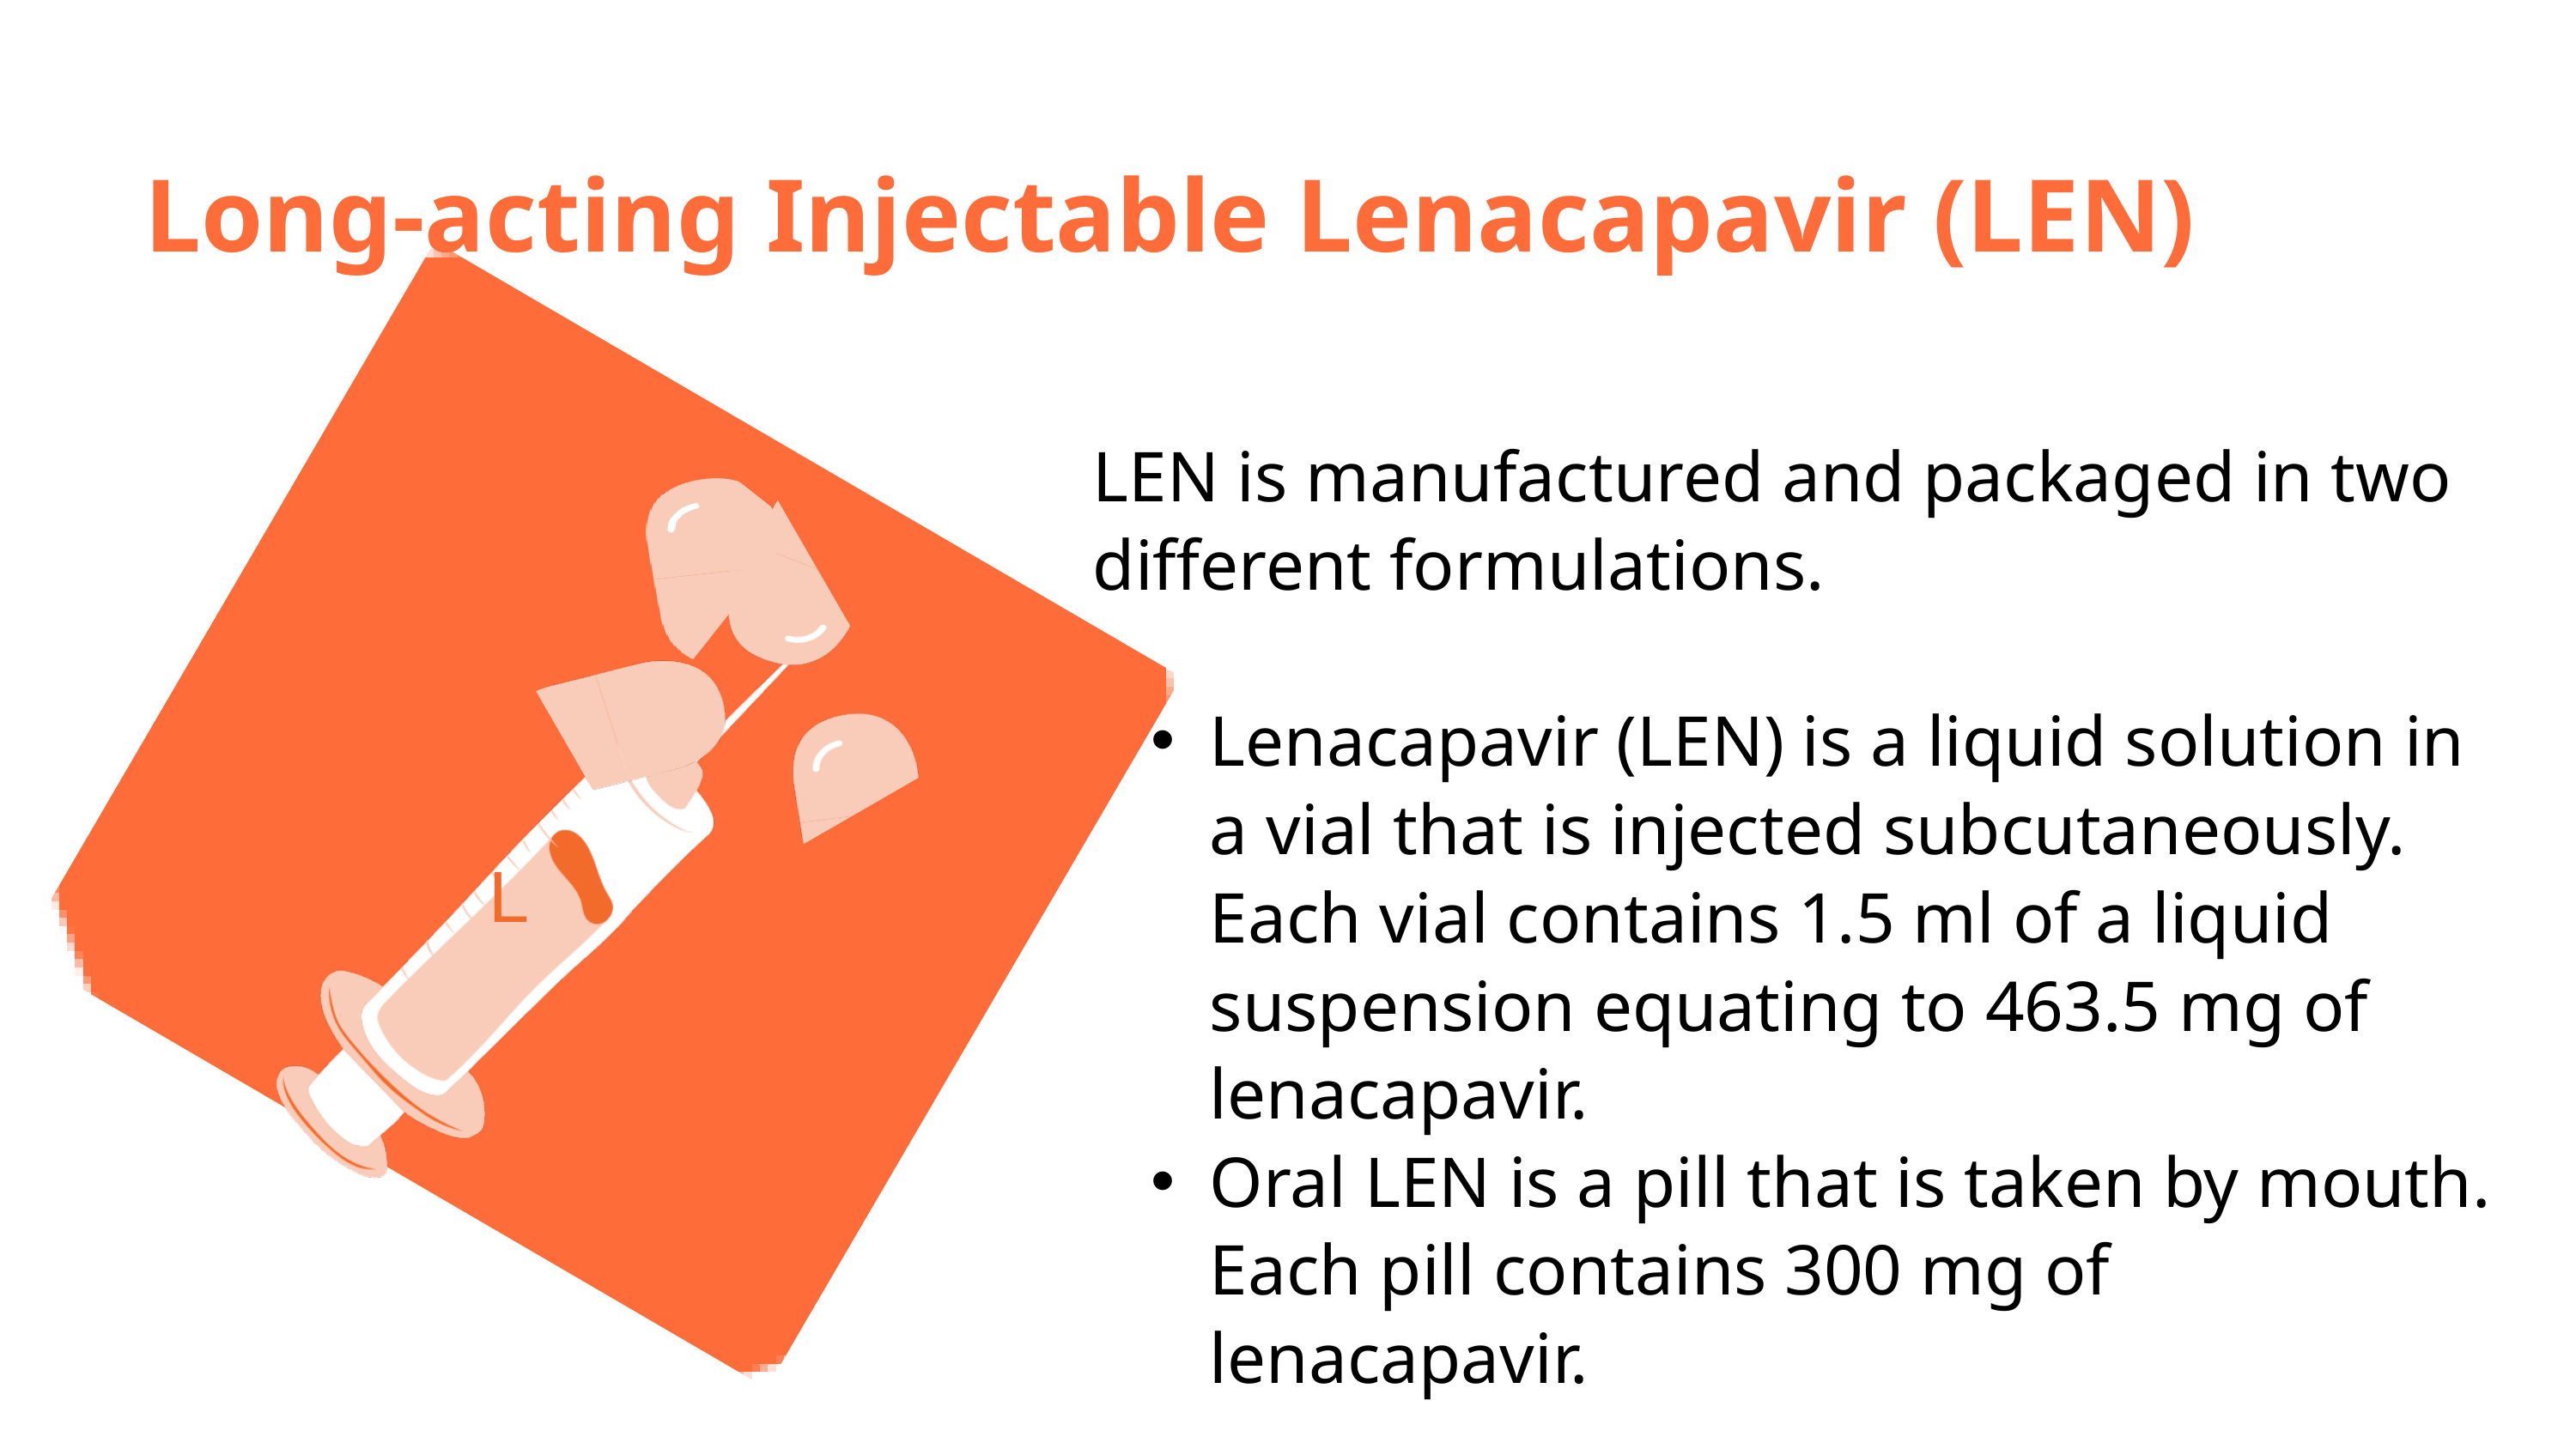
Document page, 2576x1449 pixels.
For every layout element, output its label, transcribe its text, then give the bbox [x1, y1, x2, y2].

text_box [276, 443, 933, 1179]
text_box [318, 241, 779, 442]
text_box [937, 534, 1182, 1097]
text_box Long-acting Injectable Lenacapavir (LEN) [144, 163, 2462, 275]
text_box [419, 1185, 885, 1389]
text_box [20, 521, 271, 1100]
text_box LEN is manufactured and packaged in two different formulations. Lenacapavir (LEN) is a liquid solution in a vial that is injected subcutaneously. Each vial contains 1.5 ml of a liquid suspension equating to 463.5 mg of lenacapavir. Oral LEN is a pill that is taken by mouth. Each pill contains 300 mg of lenacapavir. [1092, 427, 2507, 1449]
